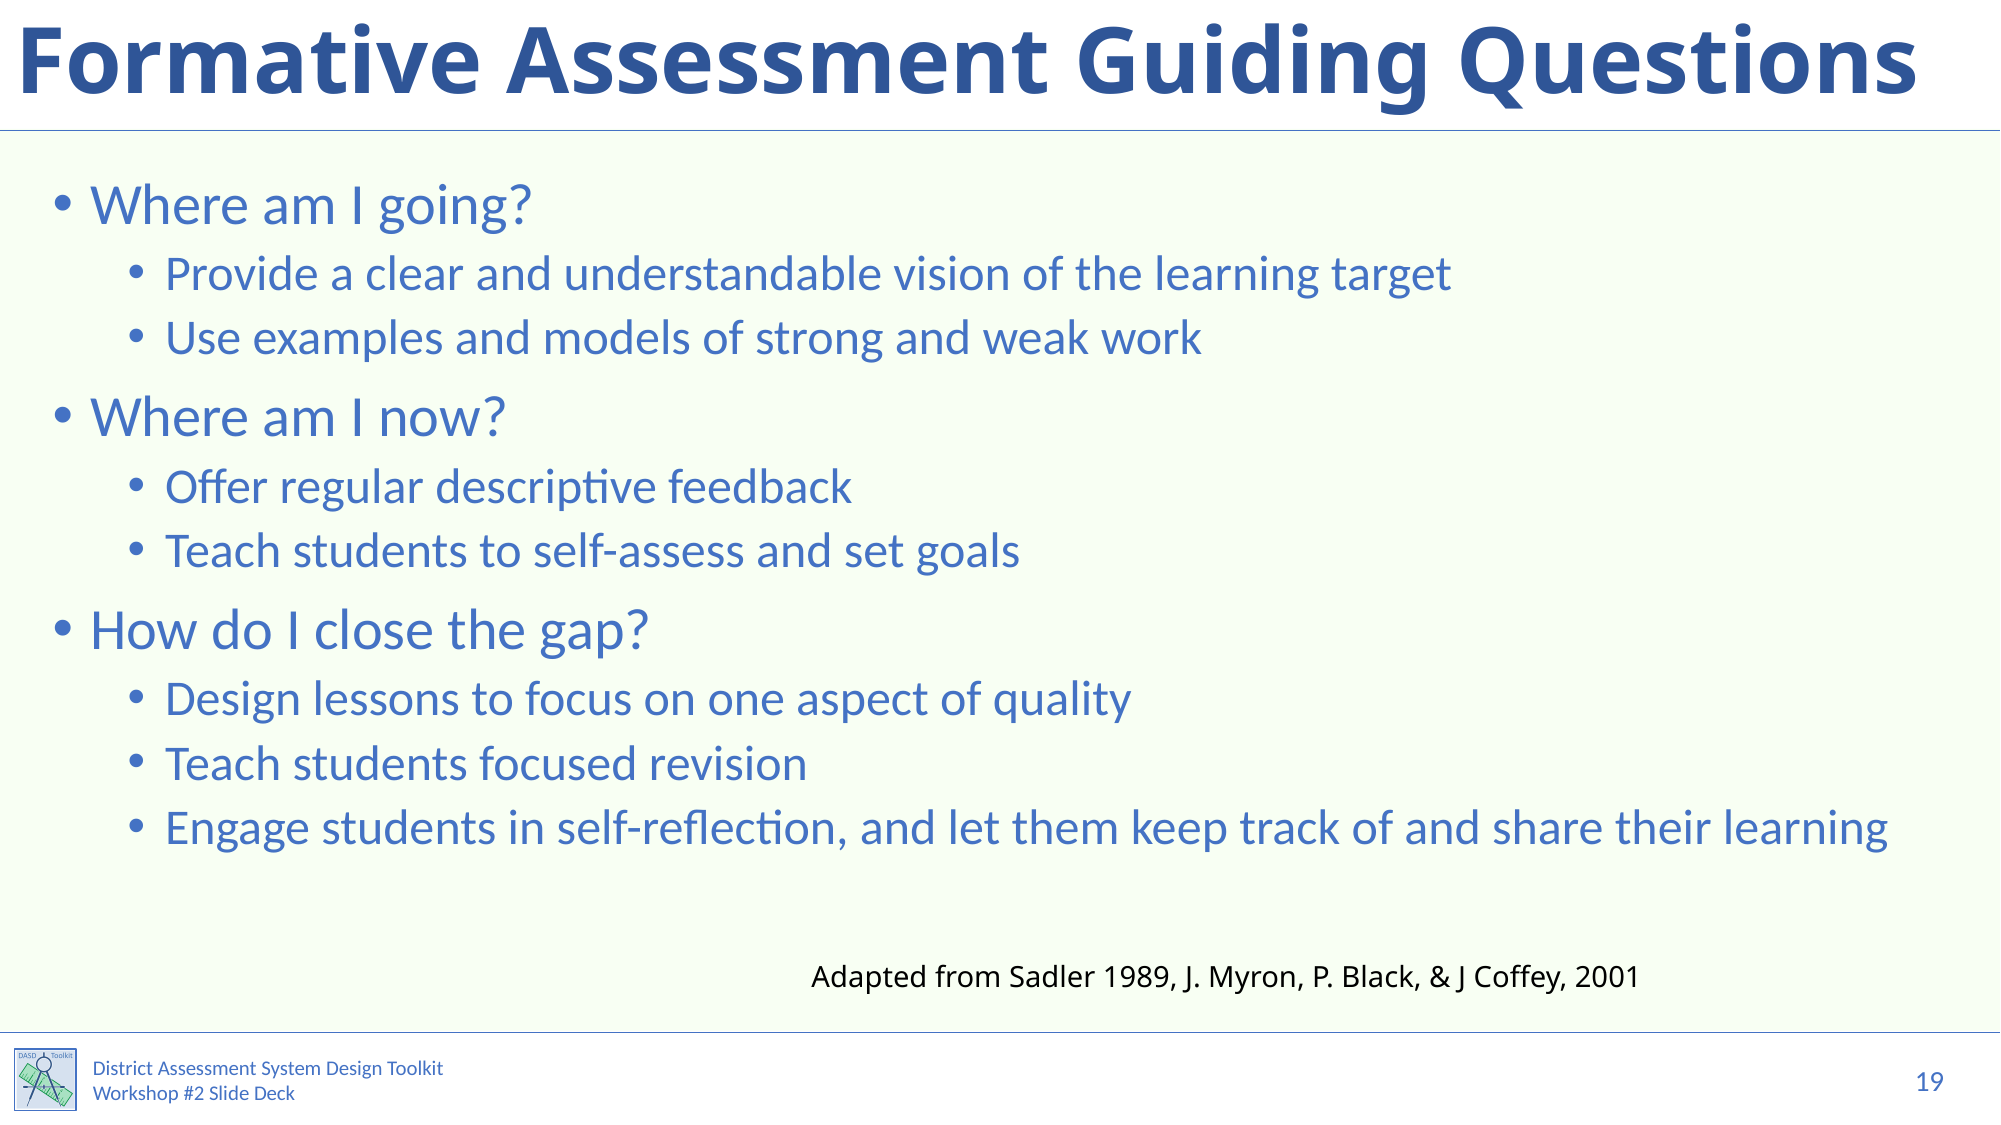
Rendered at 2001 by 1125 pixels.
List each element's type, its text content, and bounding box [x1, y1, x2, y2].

text_box Adapted from Sadler 1989, J. Myron, P. Black, & J Coffey, 2001 [796, 950, 1797, 1001]
picture [15, 1050, 75, 1110]
list Where am I going? Provide a clear and understandable vision of the learning target Use examples and models of strong and weak work Where am I now? Offer regular descriptive feedback Teach students to self-assess and set goals How do I close the gap? Design lessons to focus on one aspect of quality Teach students focused revision Engage students in self-reflection, and let them keep track of and share their learning [37, 166, 1962, 1002]
title Formative Assessment Guiding Questions [0, 0, 2000, 129]
